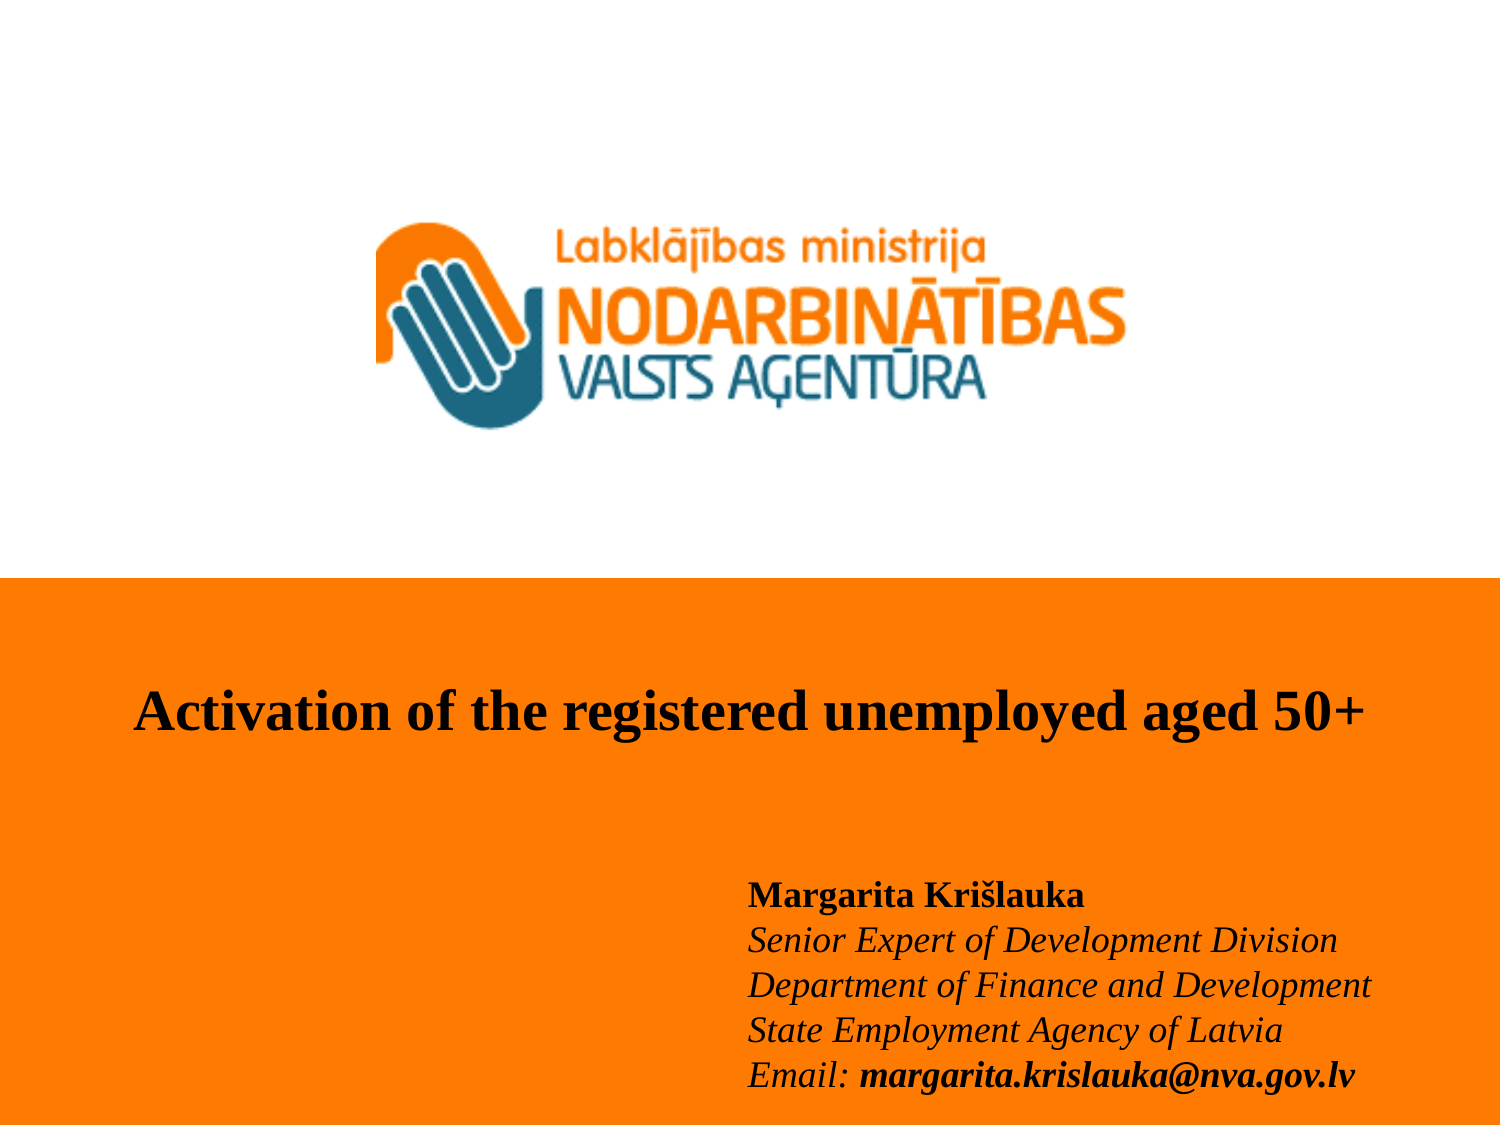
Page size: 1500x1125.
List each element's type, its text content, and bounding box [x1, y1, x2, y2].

picture [376, 220, 1132, 439]
text_box Margarita Krišlauka Senior Expert of Development Division Department of Finance and Development State Employment Agency of Latvia Email: margarita.krislauka@nva.gov.lv [733, 862, 1496, 1125]
title Activation of the registered unemployed aged 50+ [112, 621, 1388, 863]
